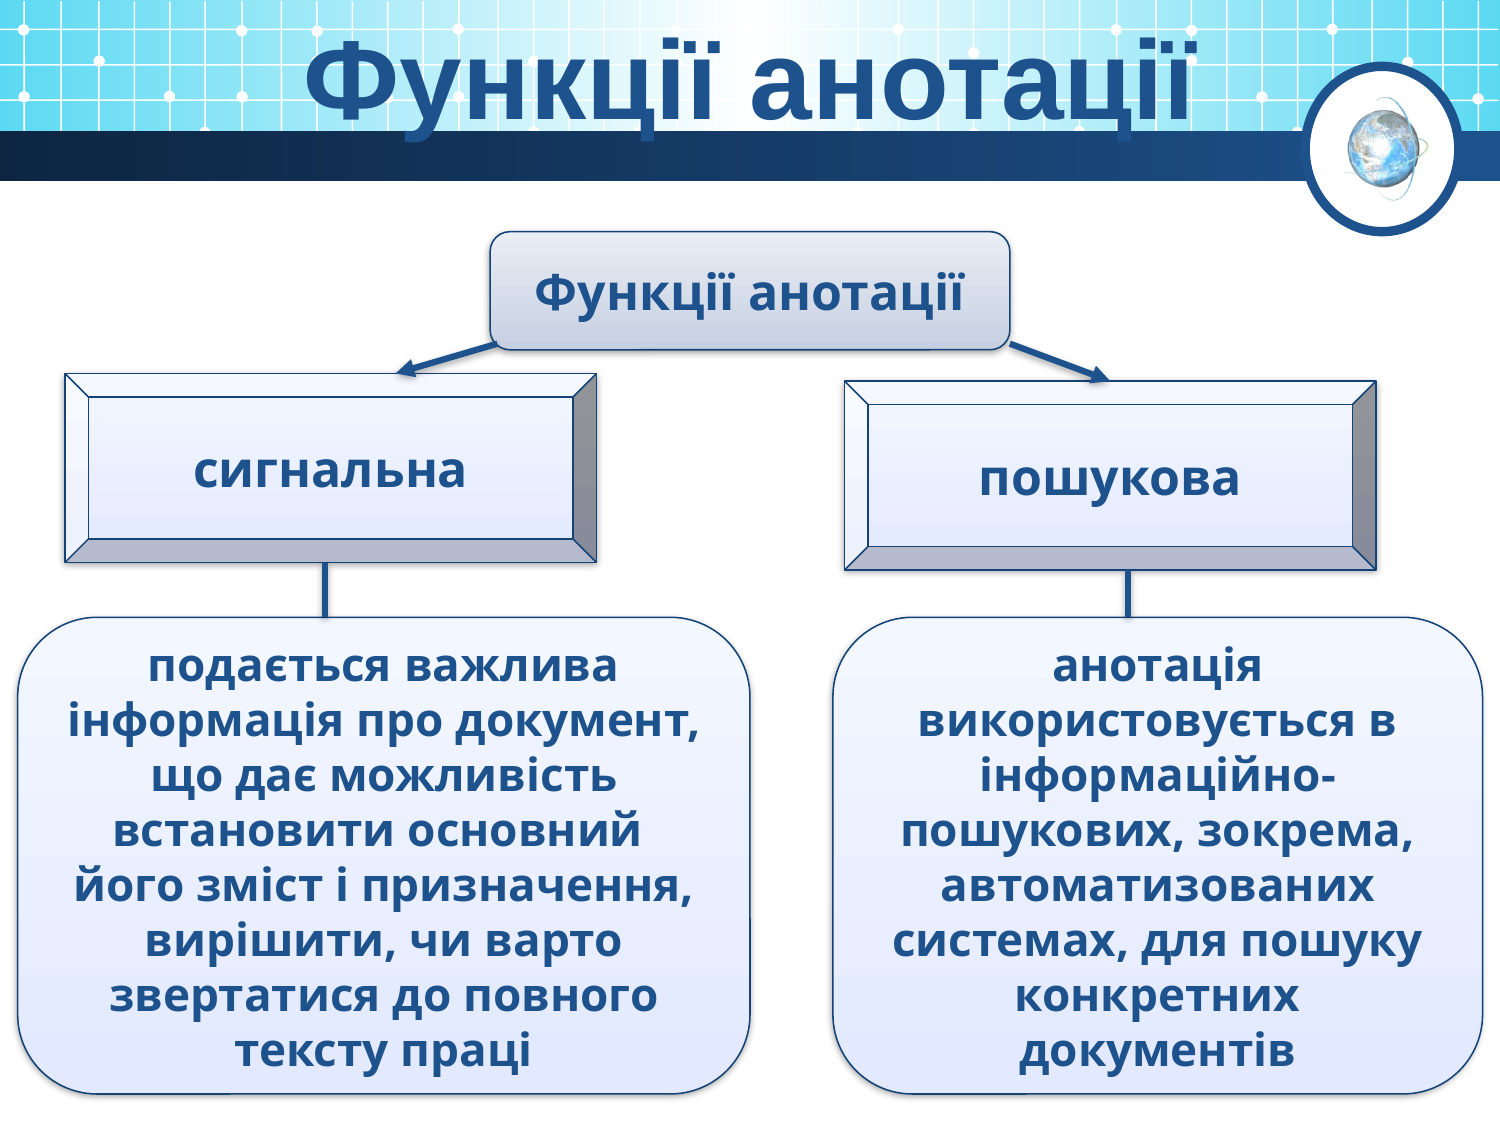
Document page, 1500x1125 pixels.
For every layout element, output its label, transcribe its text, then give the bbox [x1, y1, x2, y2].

text_box Функції анотації [489, 230, 1011, 351]
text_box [395, 343, 498, 374]
text_box анотація використовується в інформаційно-пошукових, зокрема, автоматизованих системах, для пошуку конкретних документів [832, 616, 1484, 1095]
text_box сигнальна [64, 372, 597, 563]
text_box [1009, 343, 1111, 382]
picture [1310, 150, 1454, 226]
text_box подається важлива інформація про документ, що дає можливість встановити основний його зміст і призначення, вирішити, чи варто звертатися до повного тексту праці [16, 616, 751, 1095]
text_box пошукова [843, 380, 1377, 571]
text_box Функції анотації [0, 0, 1500, 150]
